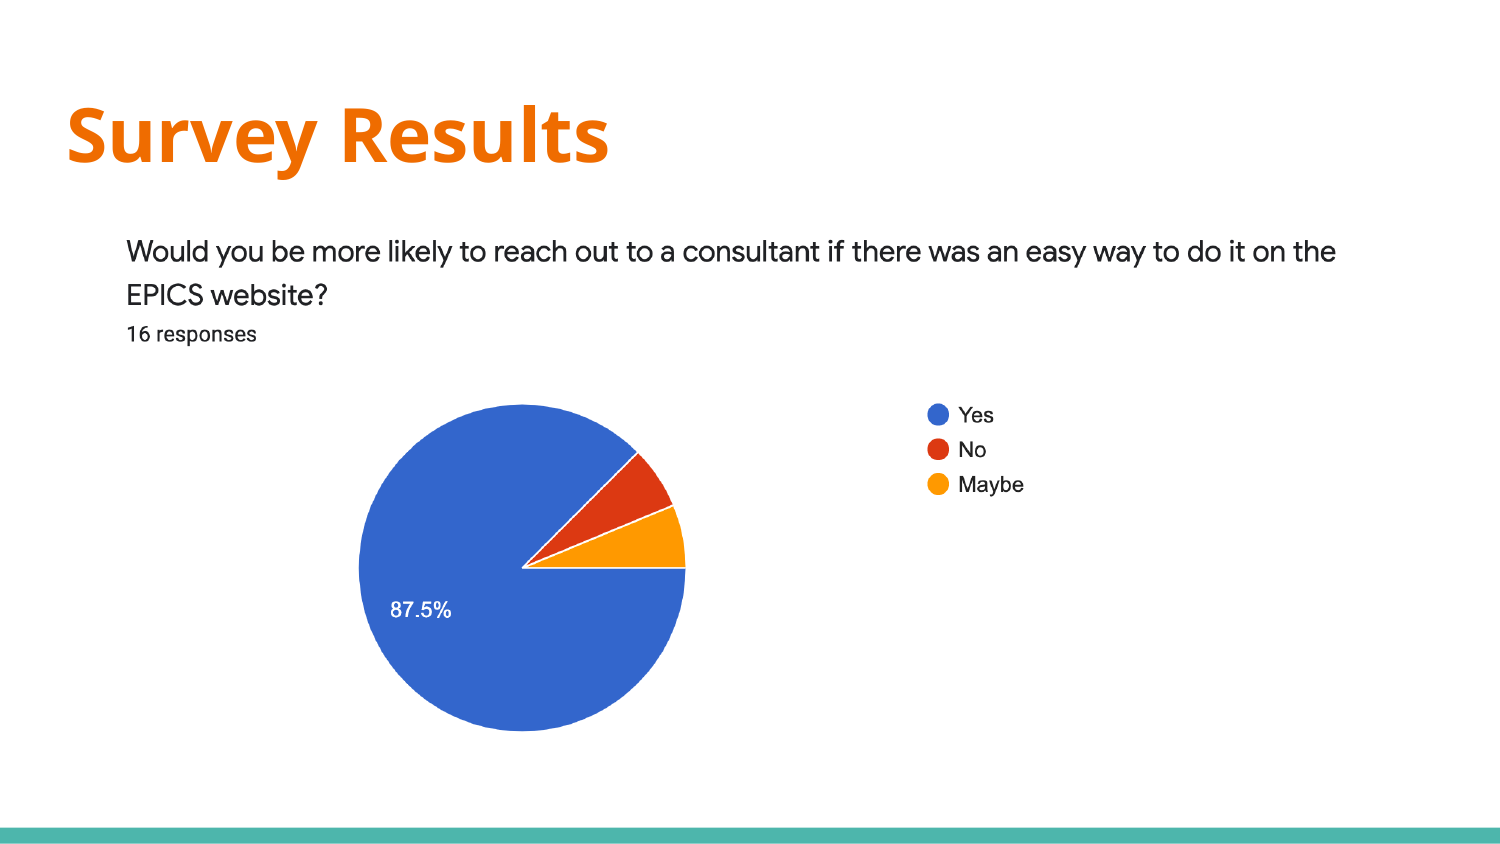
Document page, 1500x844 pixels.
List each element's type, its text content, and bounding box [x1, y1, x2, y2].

picture [82, 188, 1418, 794]
title Survey Results [51, 72, 1449, 189]
